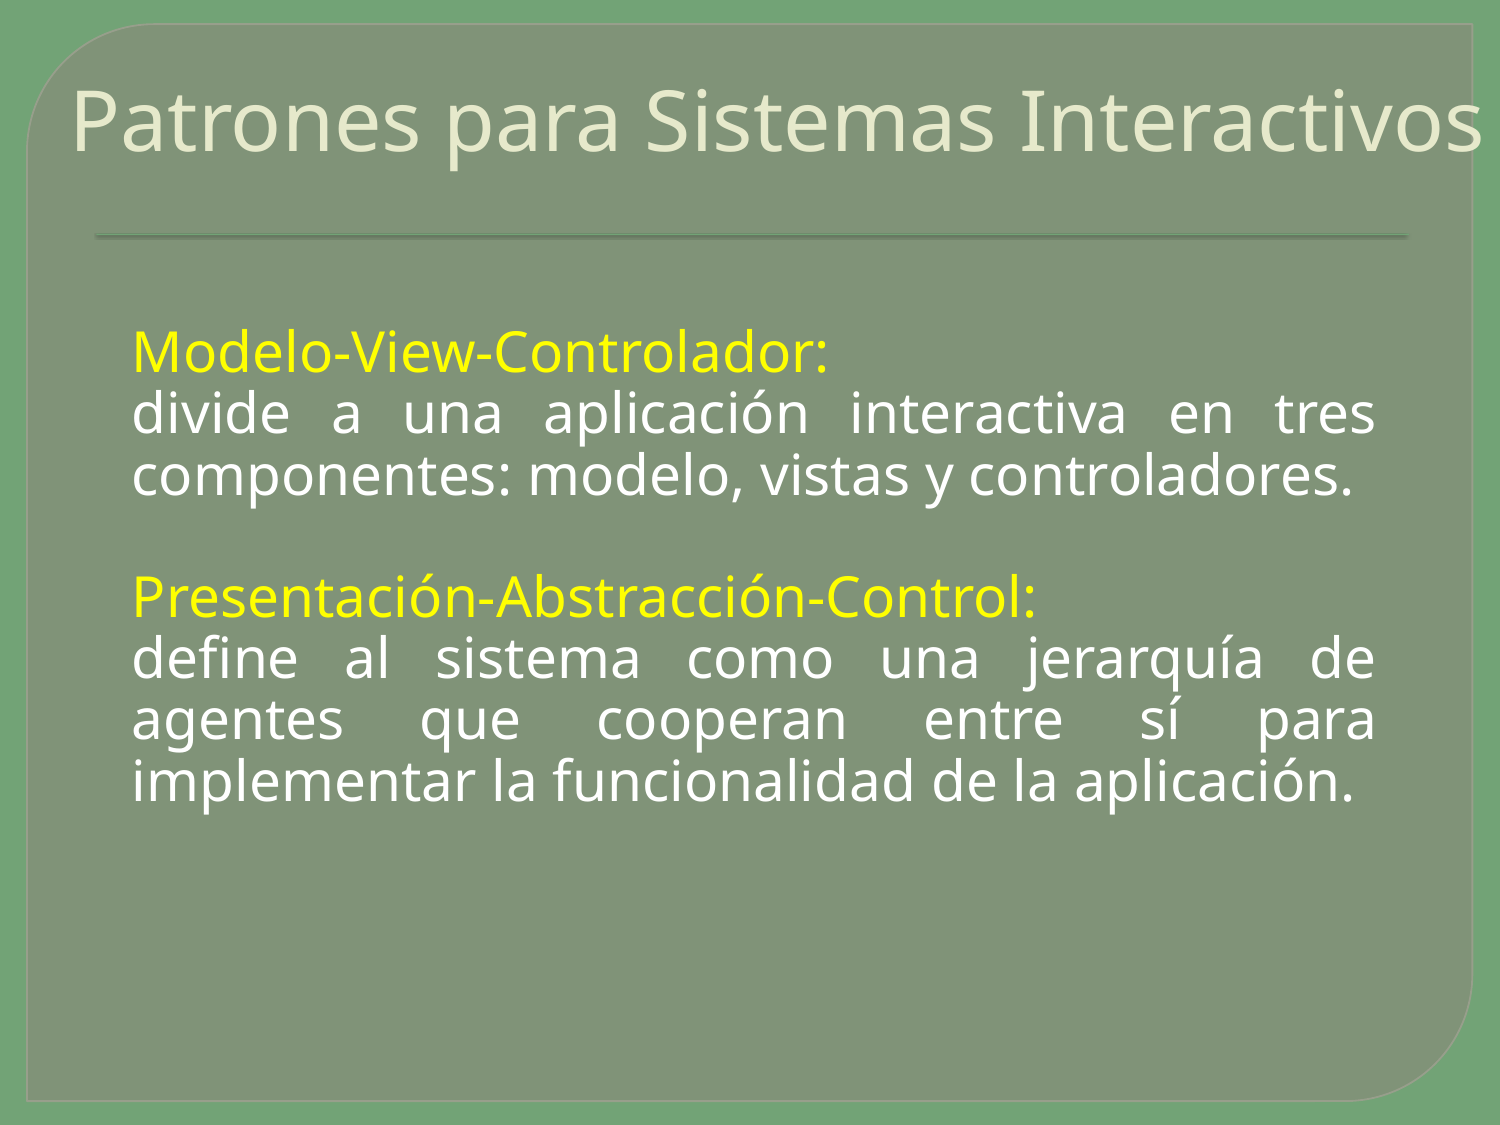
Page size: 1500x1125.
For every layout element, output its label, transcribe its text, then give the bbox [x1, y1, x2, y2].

list Modelo-View-Controlador: divide a una aplicación interactiva en tres componentes: modelo, vistas y controladores. Presentación-Abstracción-Control: define al sistema como una jerarquía de agentes que cooperan entre sí para implementar la funcionalidad de la aplicación. [117, 316, 1393, 828]
title Patrones para Sistemas Interactivos [23, 35, 1500, 176]
